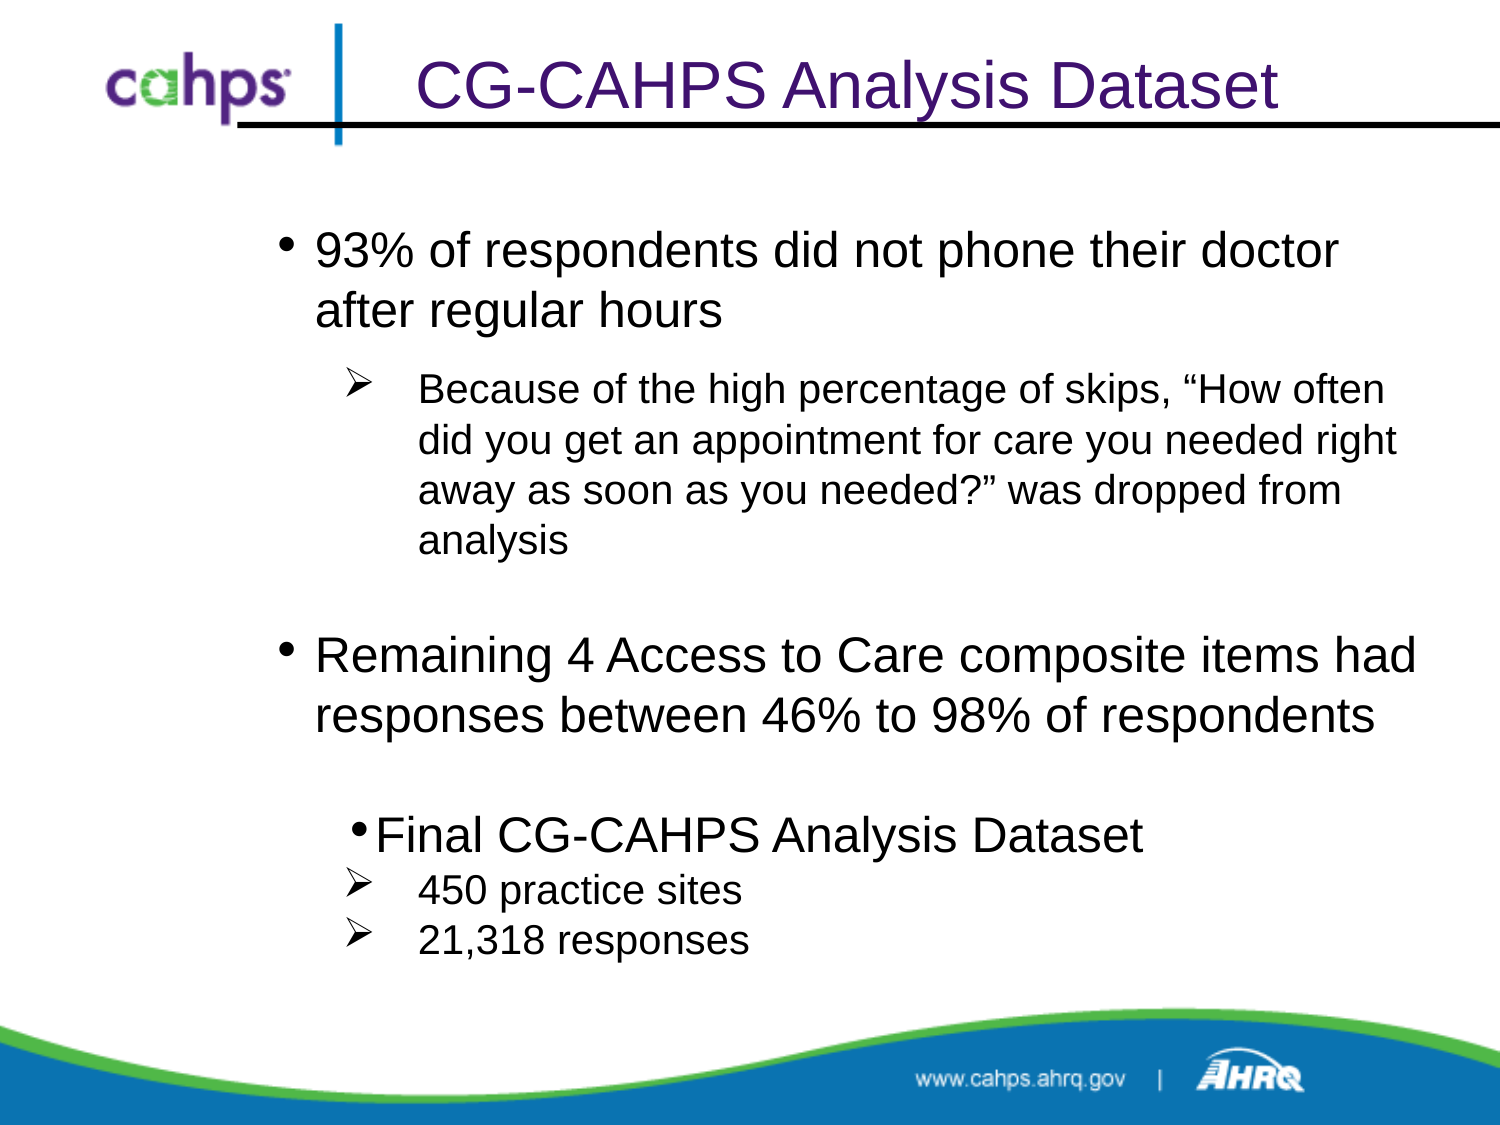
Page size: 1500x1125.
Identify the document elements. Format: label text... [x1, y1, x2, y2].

title CG-CAHPS Analysis Dataset [400, 22, 1401, 149]
text_box 93% of respondents did not phone their doctor after regular hours Because of the high percentage of skips, “How often did you get an appointment for care you needed right away as soon as you needed?” was dropped from analysis Remaining 4 Access to Care composite items had responses between 46% to 98% of respondents Final CG-CAHPS Analysis Dataset 450 practice sites 21,318 responses [262, 149, 1438, 1030]
picture [0, 7, 1500, 1125]
